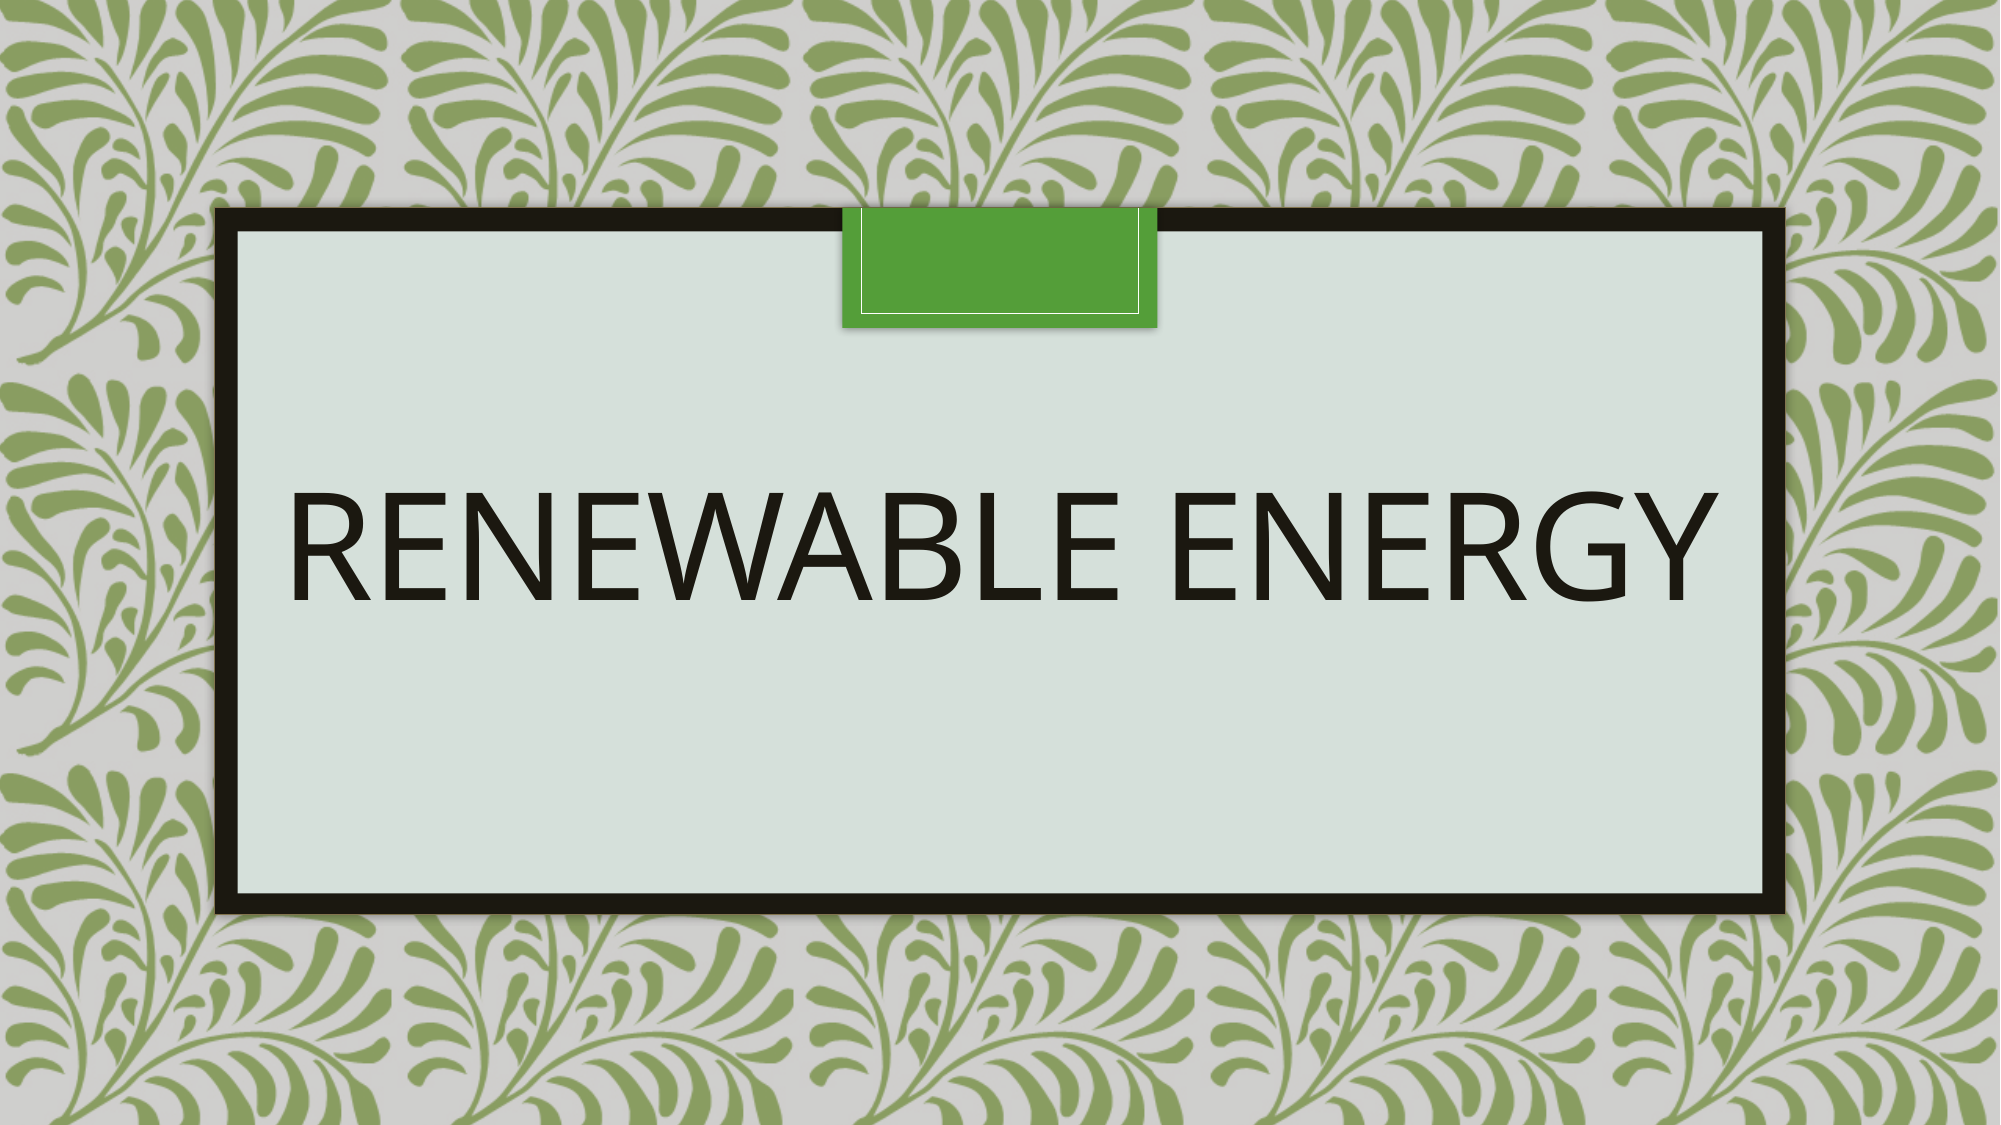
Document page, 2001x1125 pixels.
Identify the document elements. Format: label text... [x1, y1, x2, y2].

title Renewable Energy [256, 343, 1744, 769]
